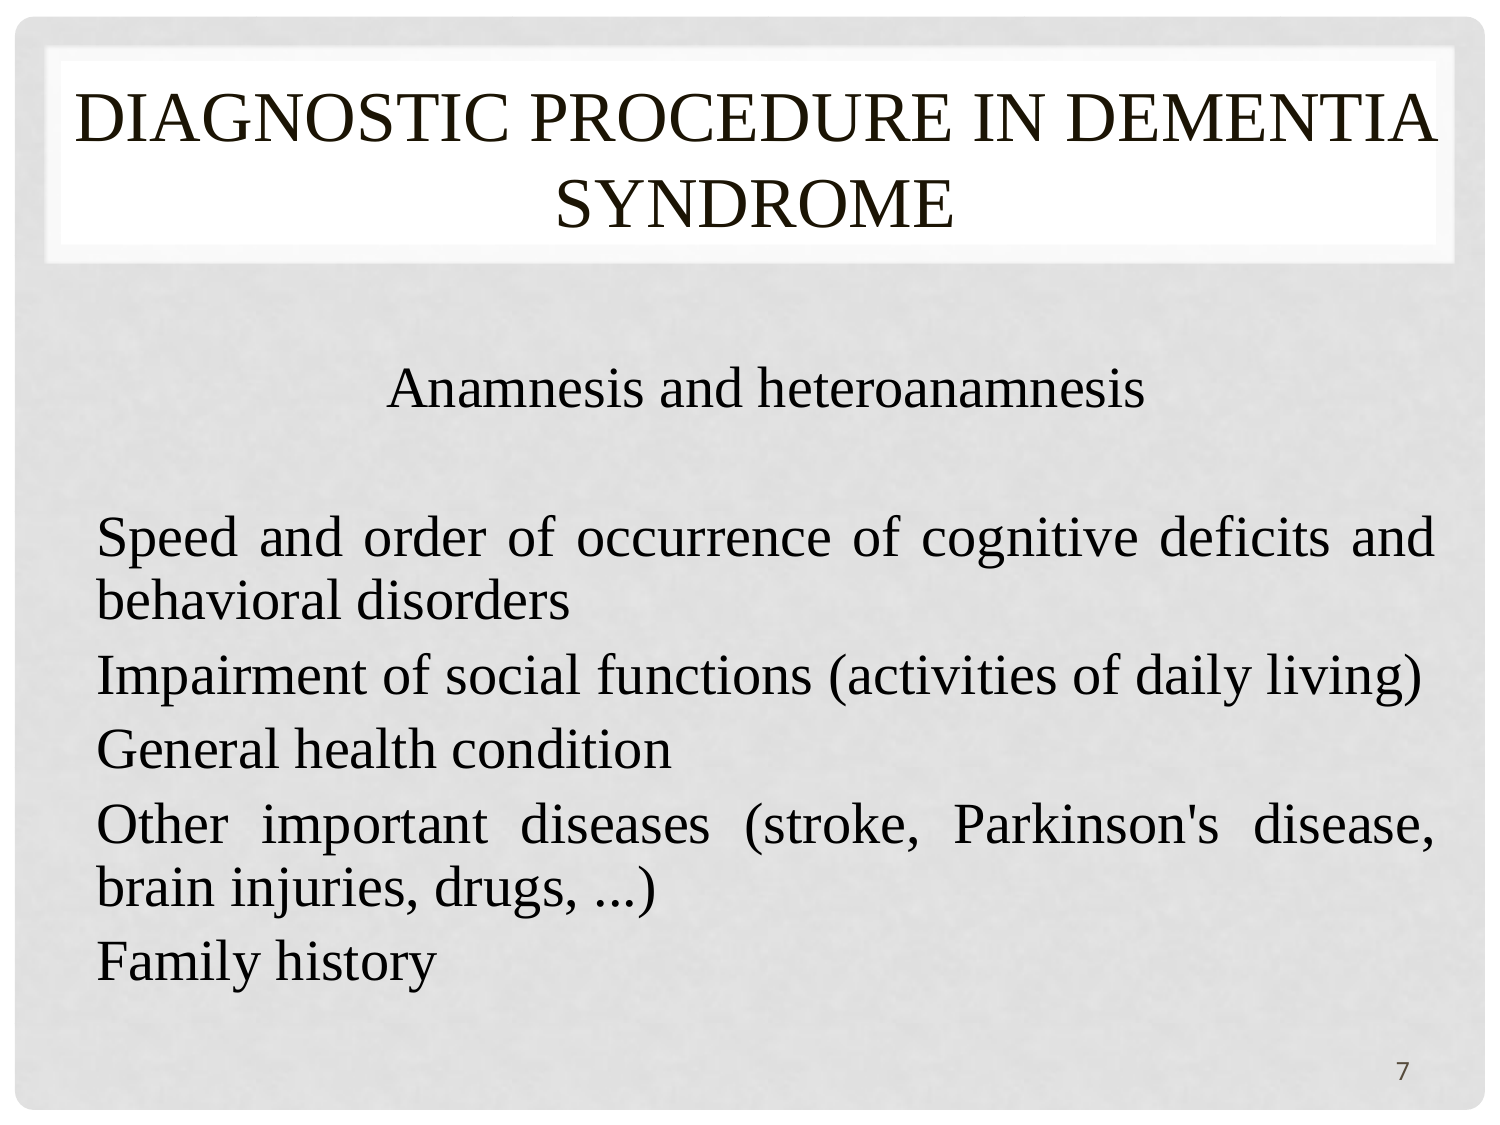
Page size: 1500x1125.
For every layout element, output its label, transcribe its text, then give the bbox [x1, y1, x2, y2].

slide_number 7 [1074, 1042, 1425, 1103]
list Anamnesis and heteroanamnesis Speed and order of occurrence of cognitive deficits and behavioral disorders Impairment of social functions (activities of daily living) General health condition Other important diseases (stroke, Parkinson's disease, brain injuries, drugs, ...) Family history [62, 350, 1452, 1060]
title DIAGNOSTIC PROCEDURE in dementia syndrome [37, 62, 1474, 250]
